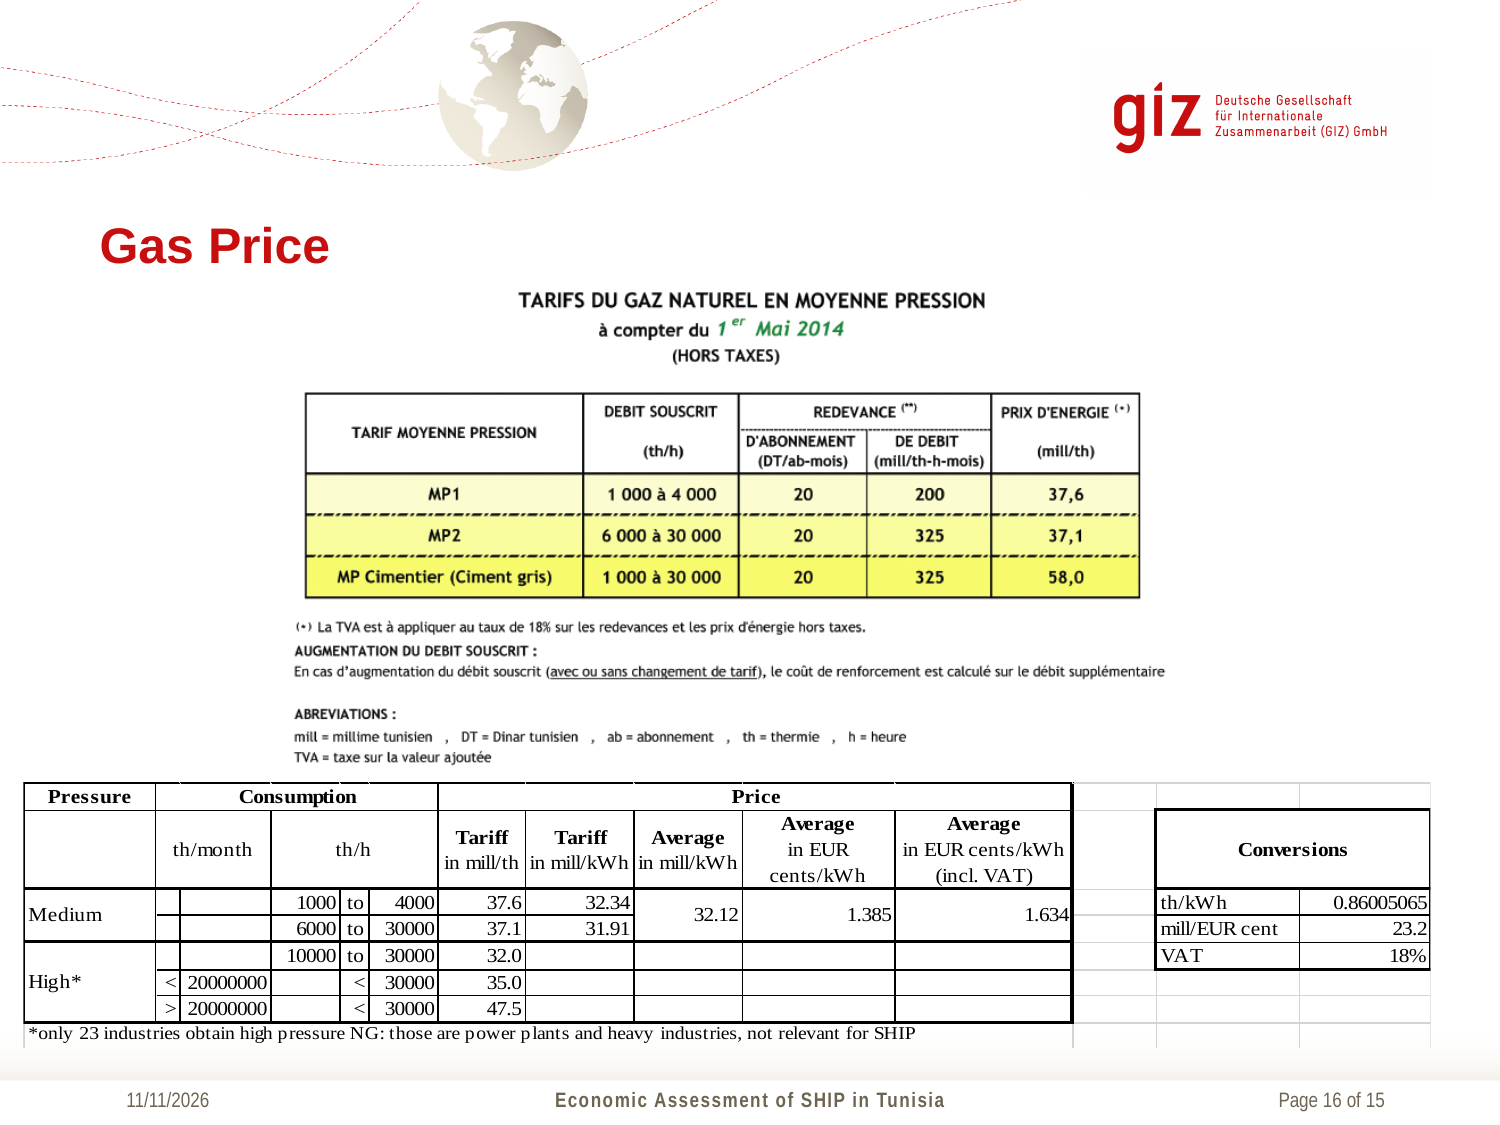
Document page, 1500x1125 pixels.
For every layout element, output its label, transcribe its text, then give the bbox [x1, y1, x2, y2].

text_box Gas Price [84, 205, 1361, 308]
picture [0, 281, 1500, 1081]
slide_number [111, 1079, 325, 1121]
picture [0, 0, 1500, 194]
footer Economic Assessment of SHIP in Tunisia [469, 1079, 1031, 1121]
